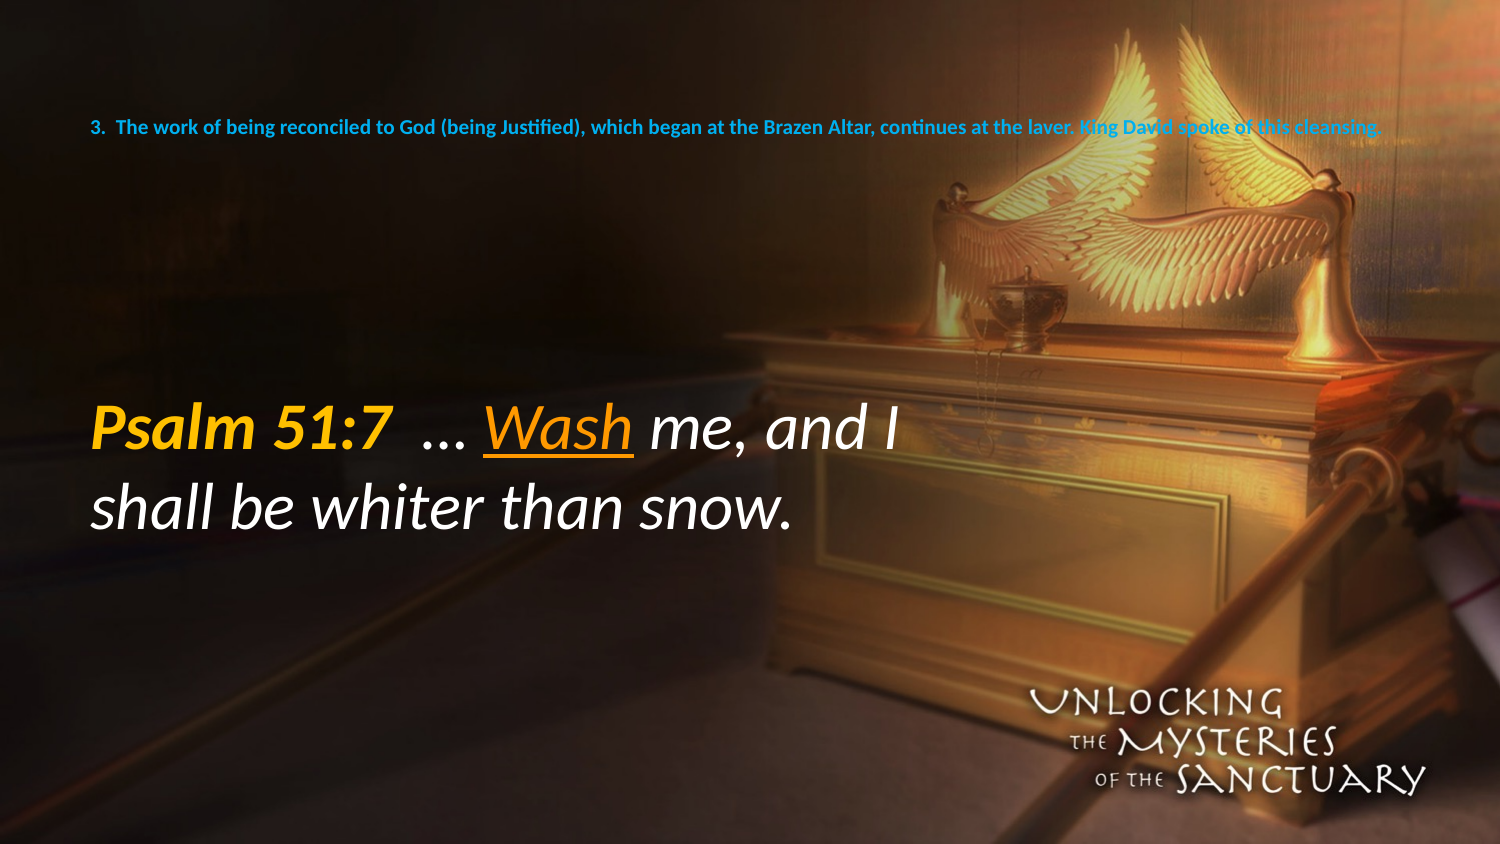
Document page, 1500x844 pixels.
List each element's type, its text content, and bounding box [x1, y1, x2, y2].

title 3. The work of being reconciled to God (being Justified), which began at the Brazen Altar, continues at the laver. King David spoke of this cleansing. [75, 33, 1425, 175]
picture [0, 0, 1500, 844]
list Psalm 51:7 … Wash me, and I shall be whiter than snow. [75, 188, 973, 844]
